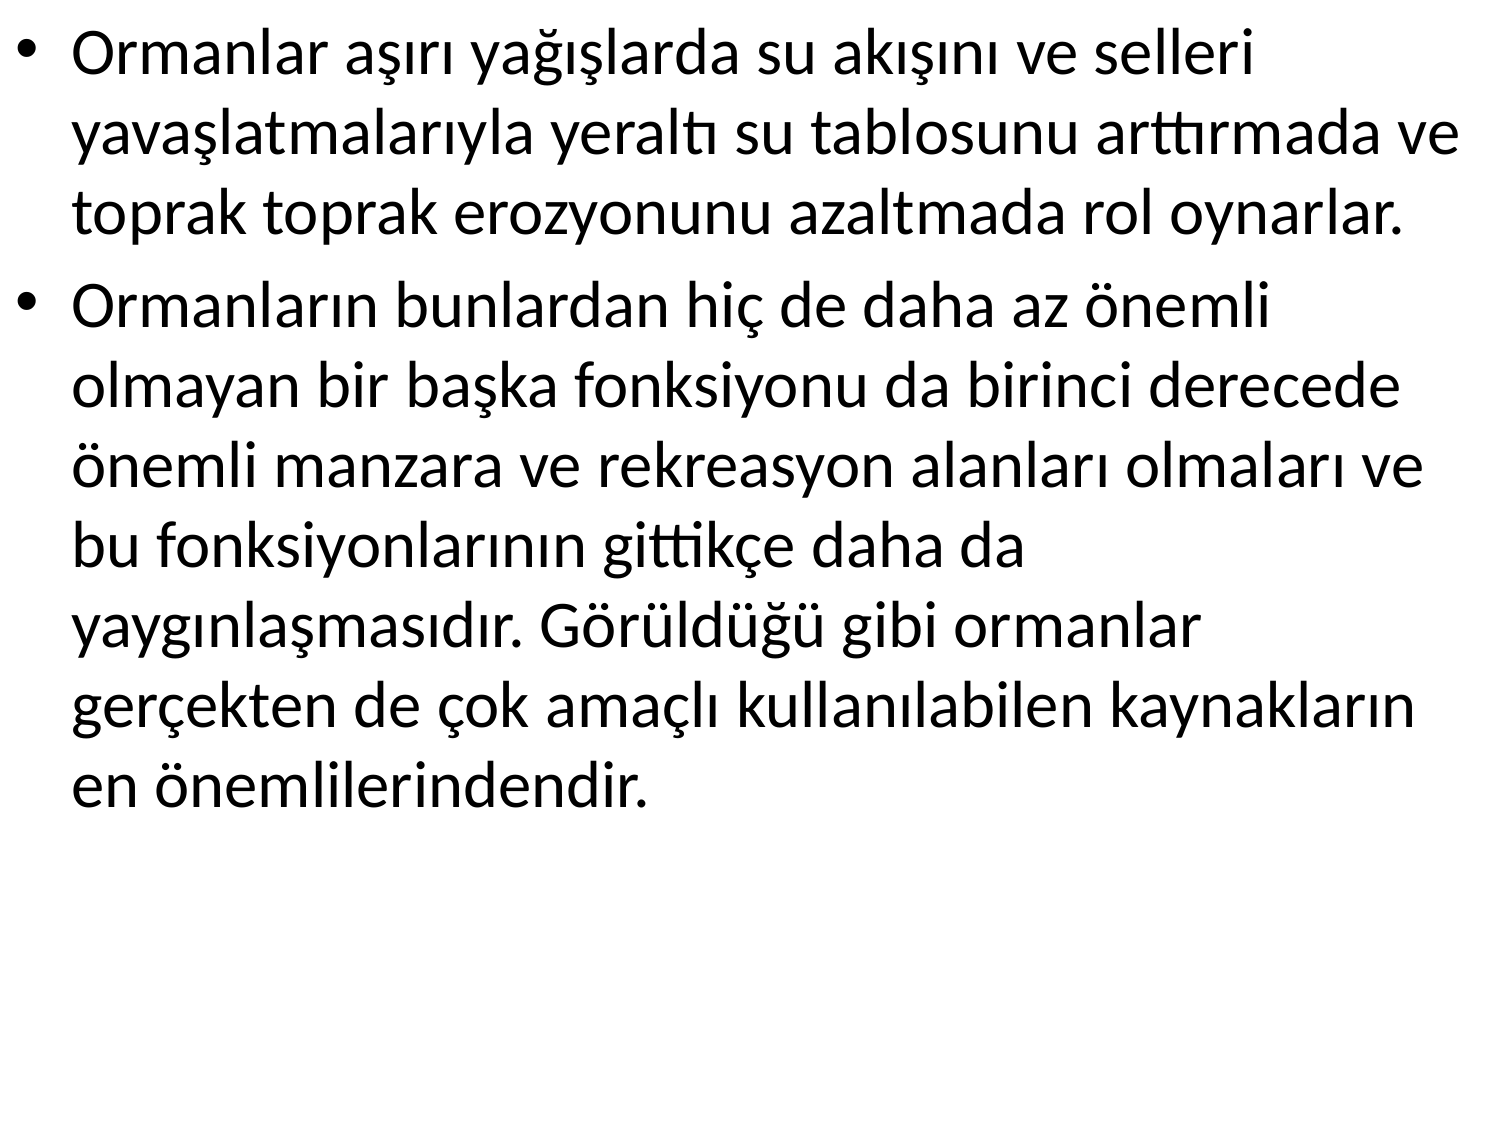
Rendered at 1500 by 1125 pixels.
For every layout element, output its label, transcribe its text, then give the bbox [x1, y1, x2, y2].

list Ormanlar aşırı yağışlarda su akışını ve selleri yavaşlatmalarıyla yeraltı su tablosunu arttırmada ve toprak toprak erozyonunu azaltmada rol oynarlar. Ormanların bunlardan hiç de daha az önemli olmayan bir başka fonksiyonu da birinci derecede önemli manzara ve rekreasyon alanları olmaları ve bu fonksiyonlarının gittikçe daha da yaygınlaşmasıdır. Görüldüğü gibi ormanlar gerçekten de çok amaçlı kullanılabilen kaynakların en önemlilerindendir. [0, 0, 1500, 1125]
